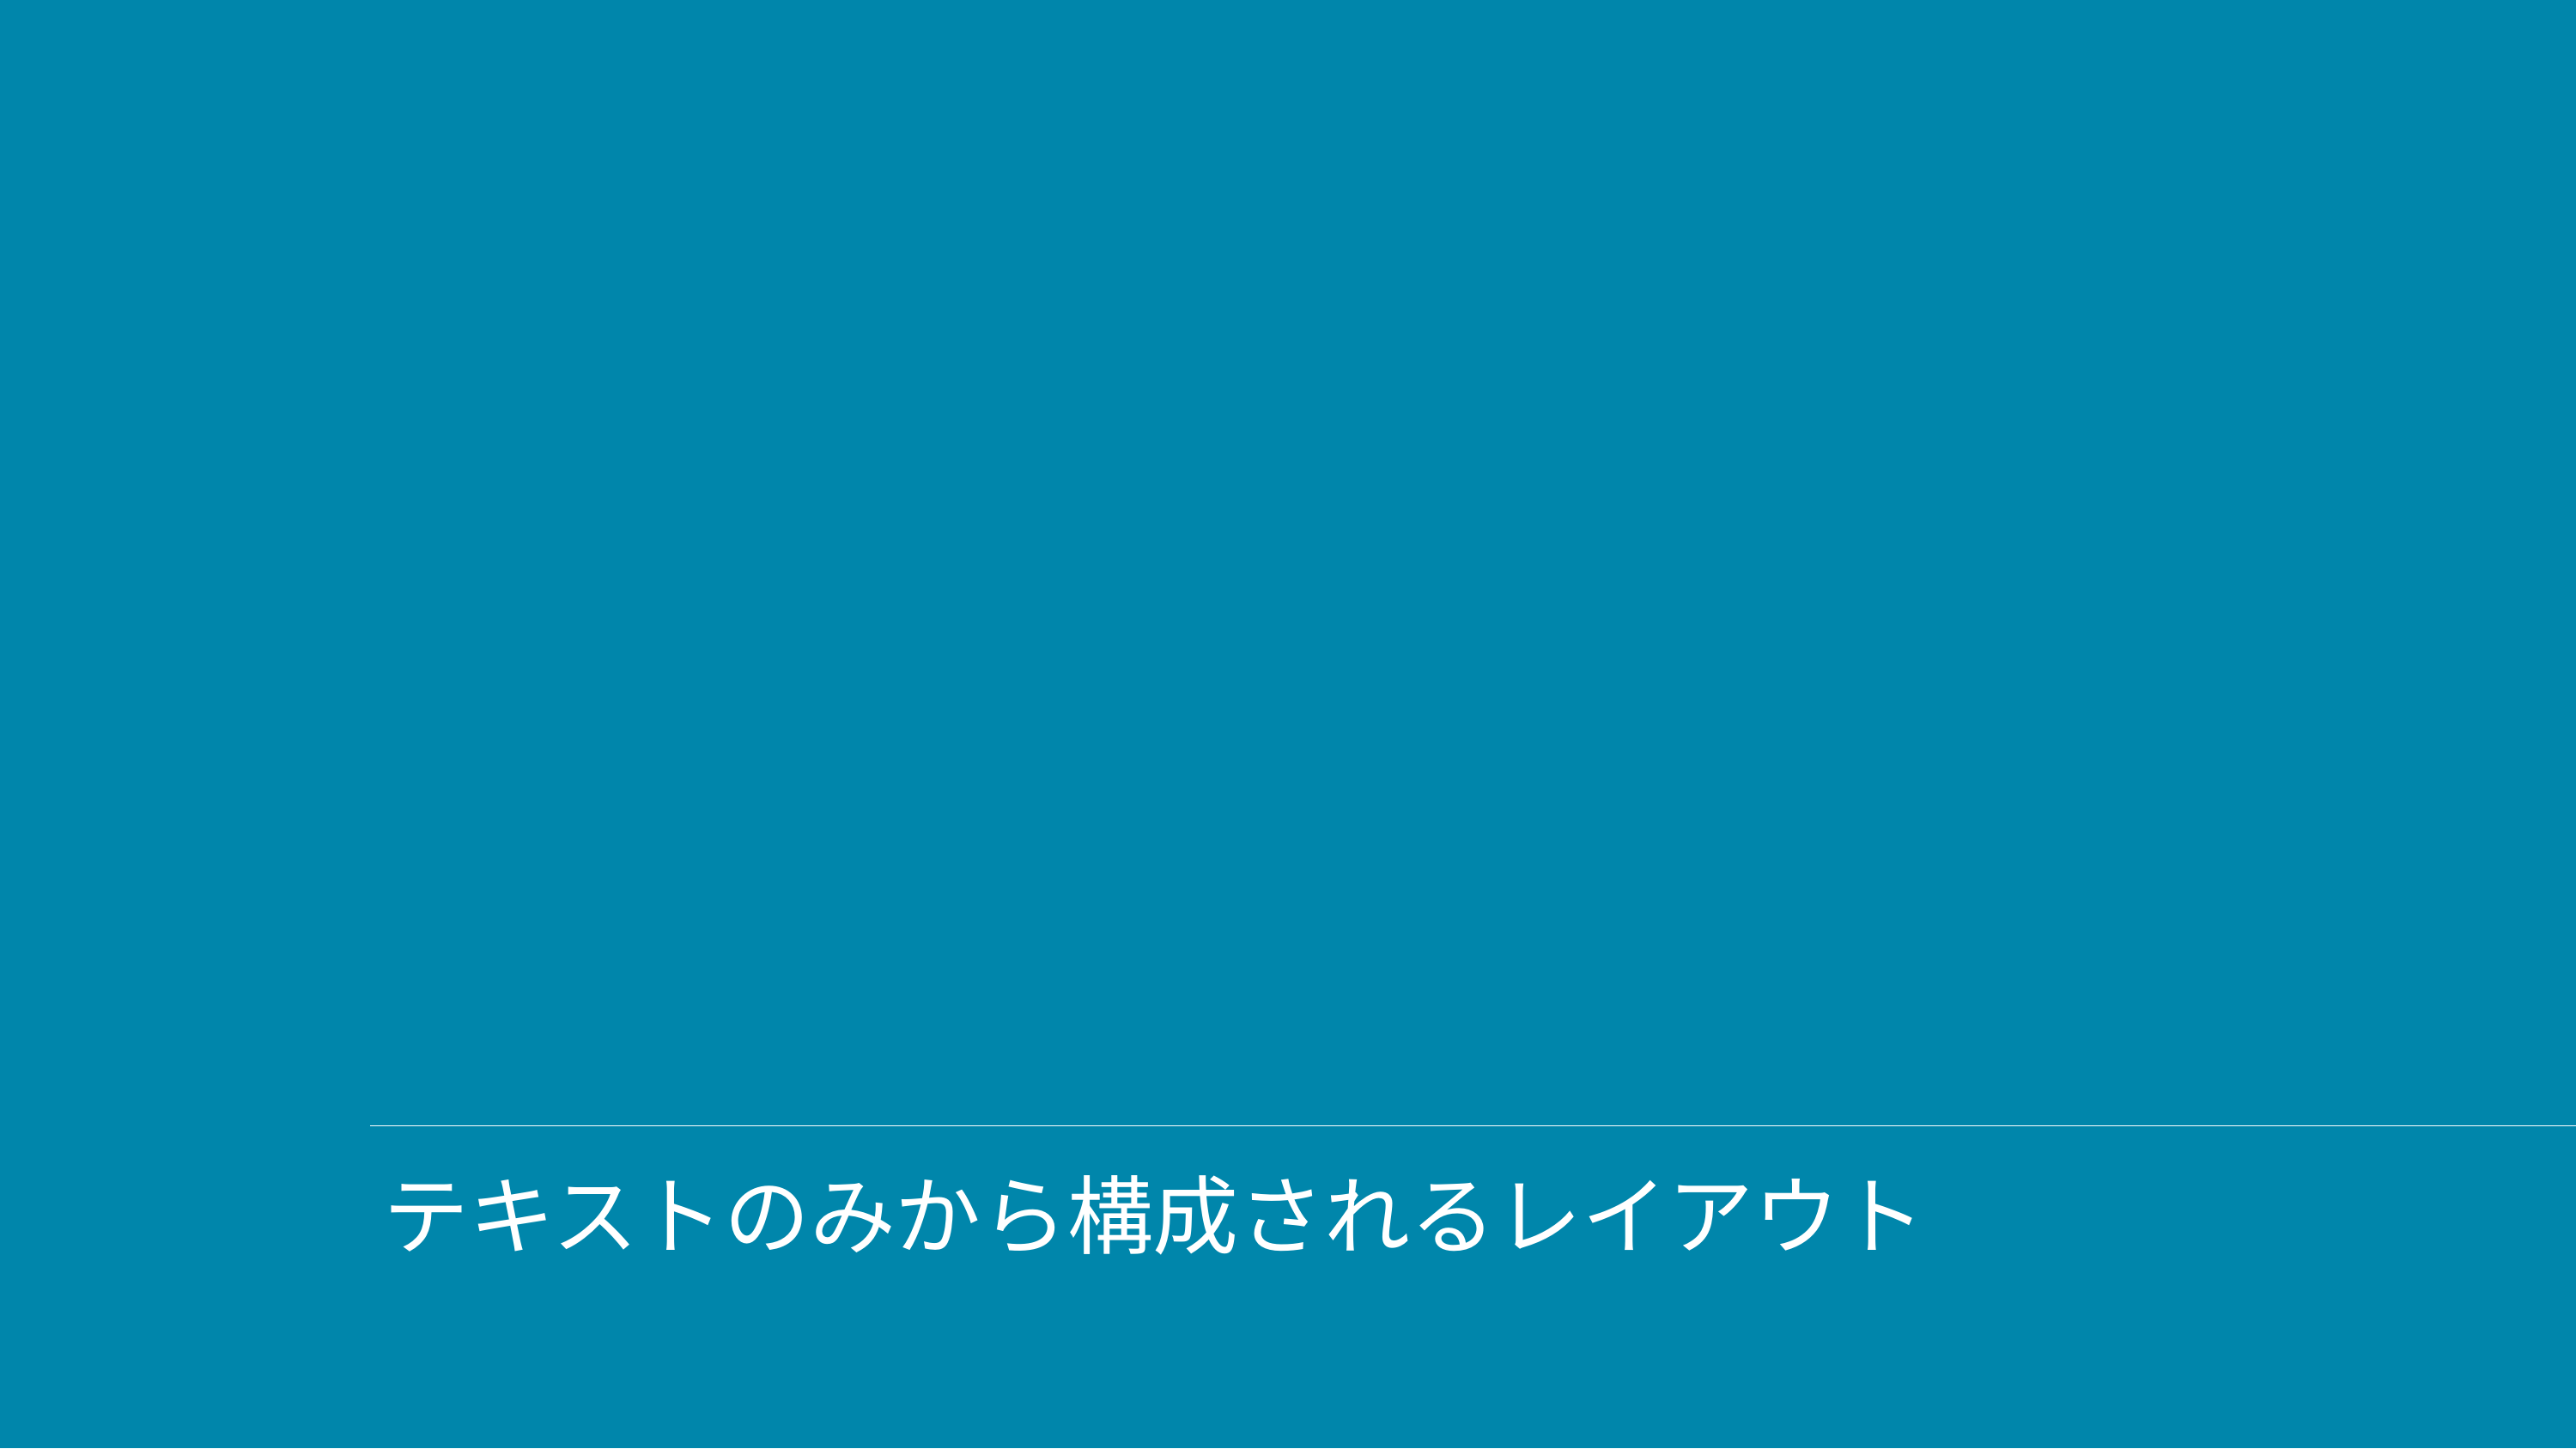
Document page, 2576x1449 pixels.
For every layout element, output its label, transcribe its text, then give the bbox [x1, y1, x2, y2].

title テキストのみから構成されるレイアウト [370, 1143, 2576, 1296]
